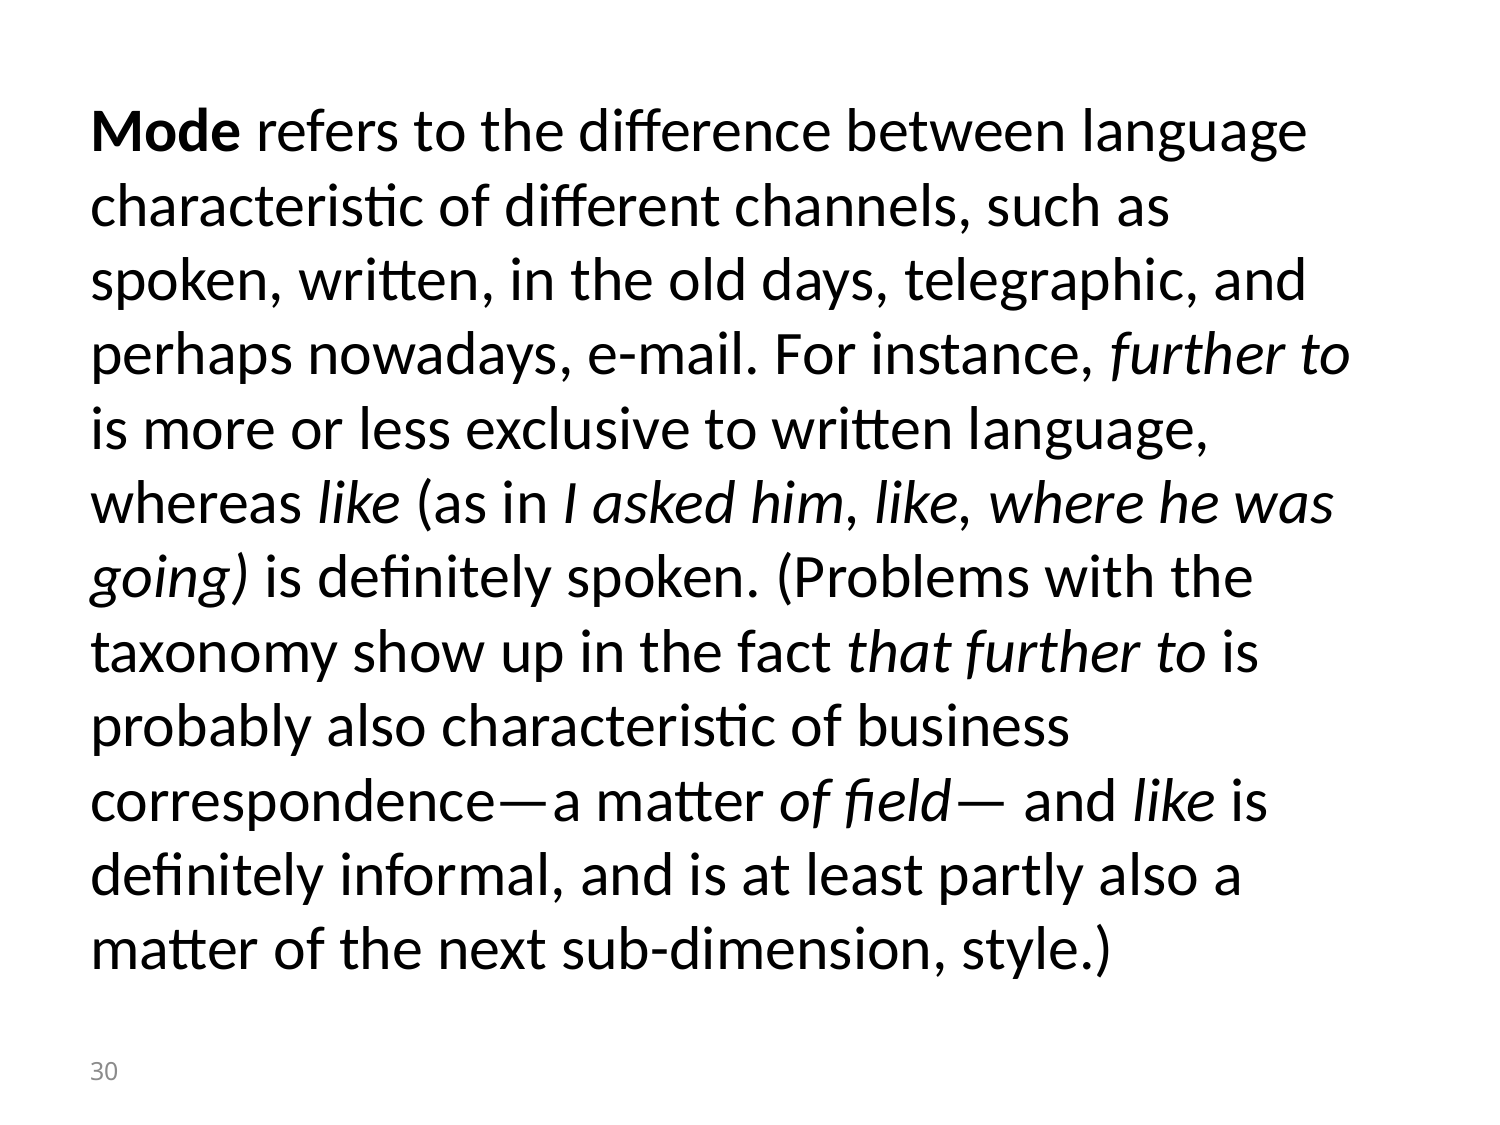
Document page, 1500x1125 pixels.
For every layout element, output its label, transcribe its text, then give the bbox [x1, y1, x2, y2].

list Mode refers to the difference between language characteristic of different channels, such as spoken, written, in the old days, telegraphic, and perhaps nowadays, e-mail. For instance, further to is more or less exclusive to written language, whereas like (as in I asked him, like, where he was going) is definitely spoken. (Problems with the taxonomy show up in the fact that further to is probably also characteristic of business correspondence—a matter of field— and like is definitely informal, and is at least partly also a matter of the next sub-dimension, style.) [75, 82, 1425, 1005]
slide_number 30 [75, 1042, 425, 1103]
